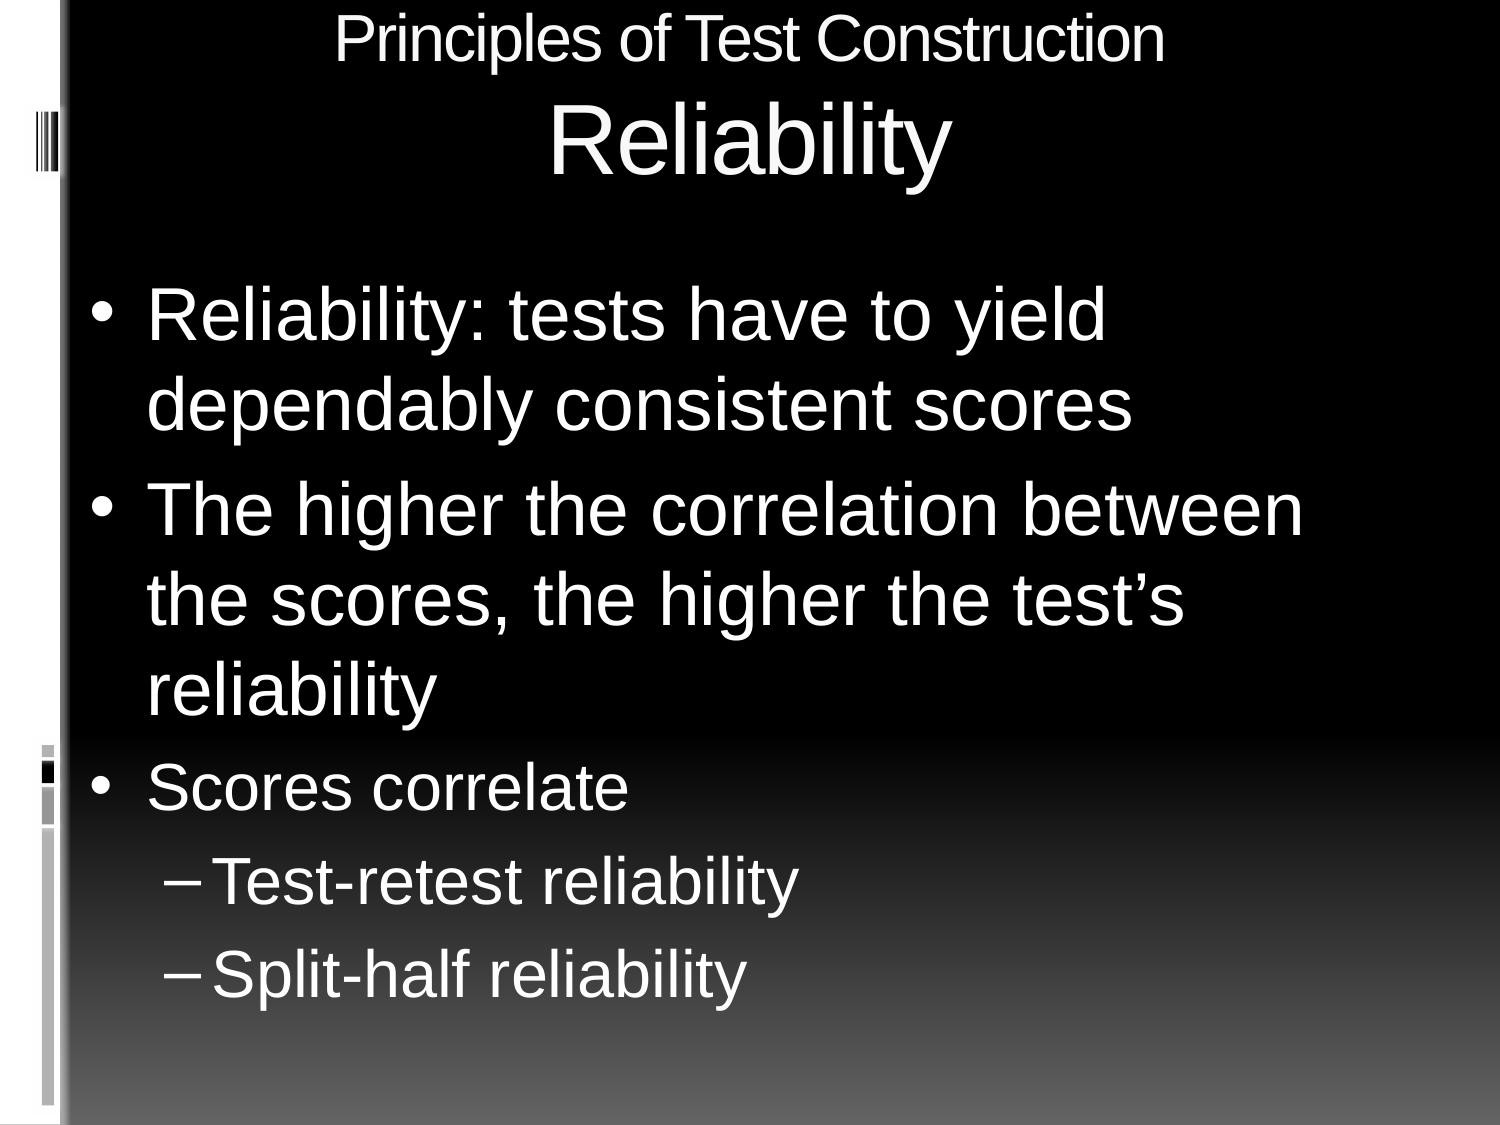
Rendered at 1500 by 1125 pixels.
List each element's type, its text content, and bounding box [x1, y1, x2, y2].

title Principles of Test Construction Reliability [0, 0, 1500, 255]
text_box Reliability: tests have to yield dependably consistent scores The higher the correlation between the scores, the higher the test’s reliability Scores correlate Test-retest reliability Split-half reliability [74, 258, 1425, 1063]
